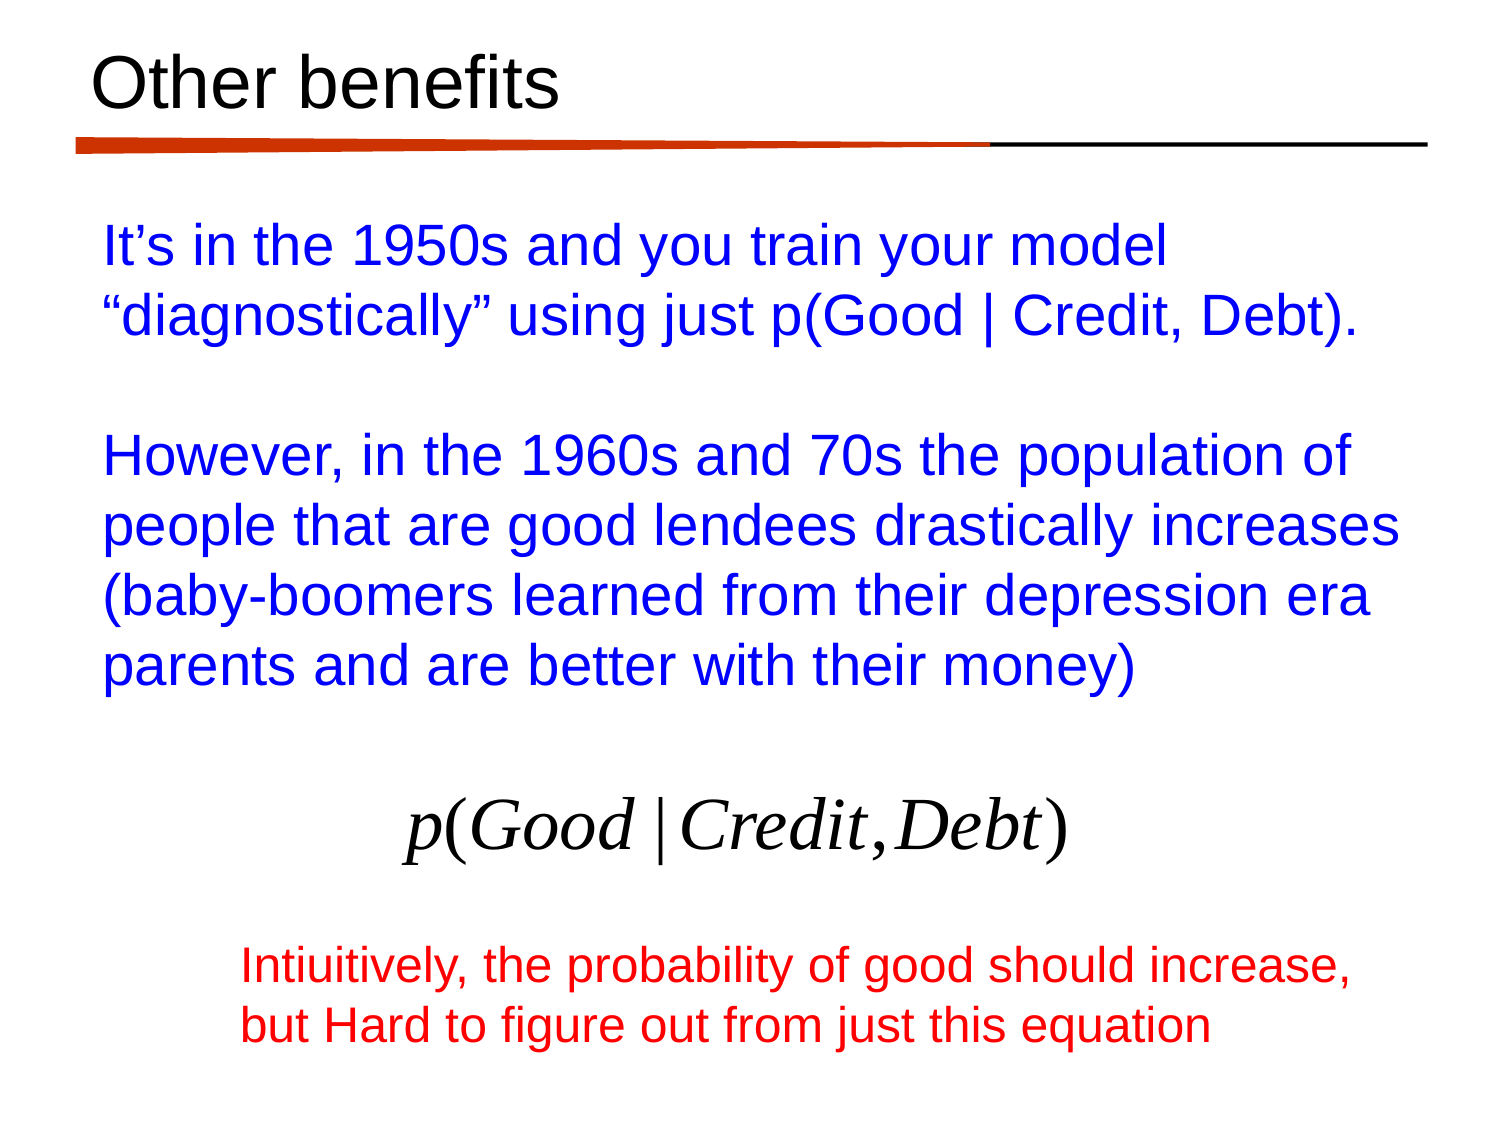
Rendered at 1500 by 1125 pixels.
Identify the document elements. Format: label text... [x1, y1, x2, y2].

title Other benefits [74, 24, 1426, 133]
text_box Intiuitively, the probability of good should increase, but Hard to figure out from just this equation [224, 924, 1425, 1060]
text_box It’s in the 1950s and you train your model “diagnostically” using just p(Good | Credit, Debt). However, in the 1960s and 70s the population of people that are good lendees drastically increases (baby-boomers learned from their depression era parents and are better with their money) [87, 200, 1438, 705]
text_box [387, 787, 1101, 876]
